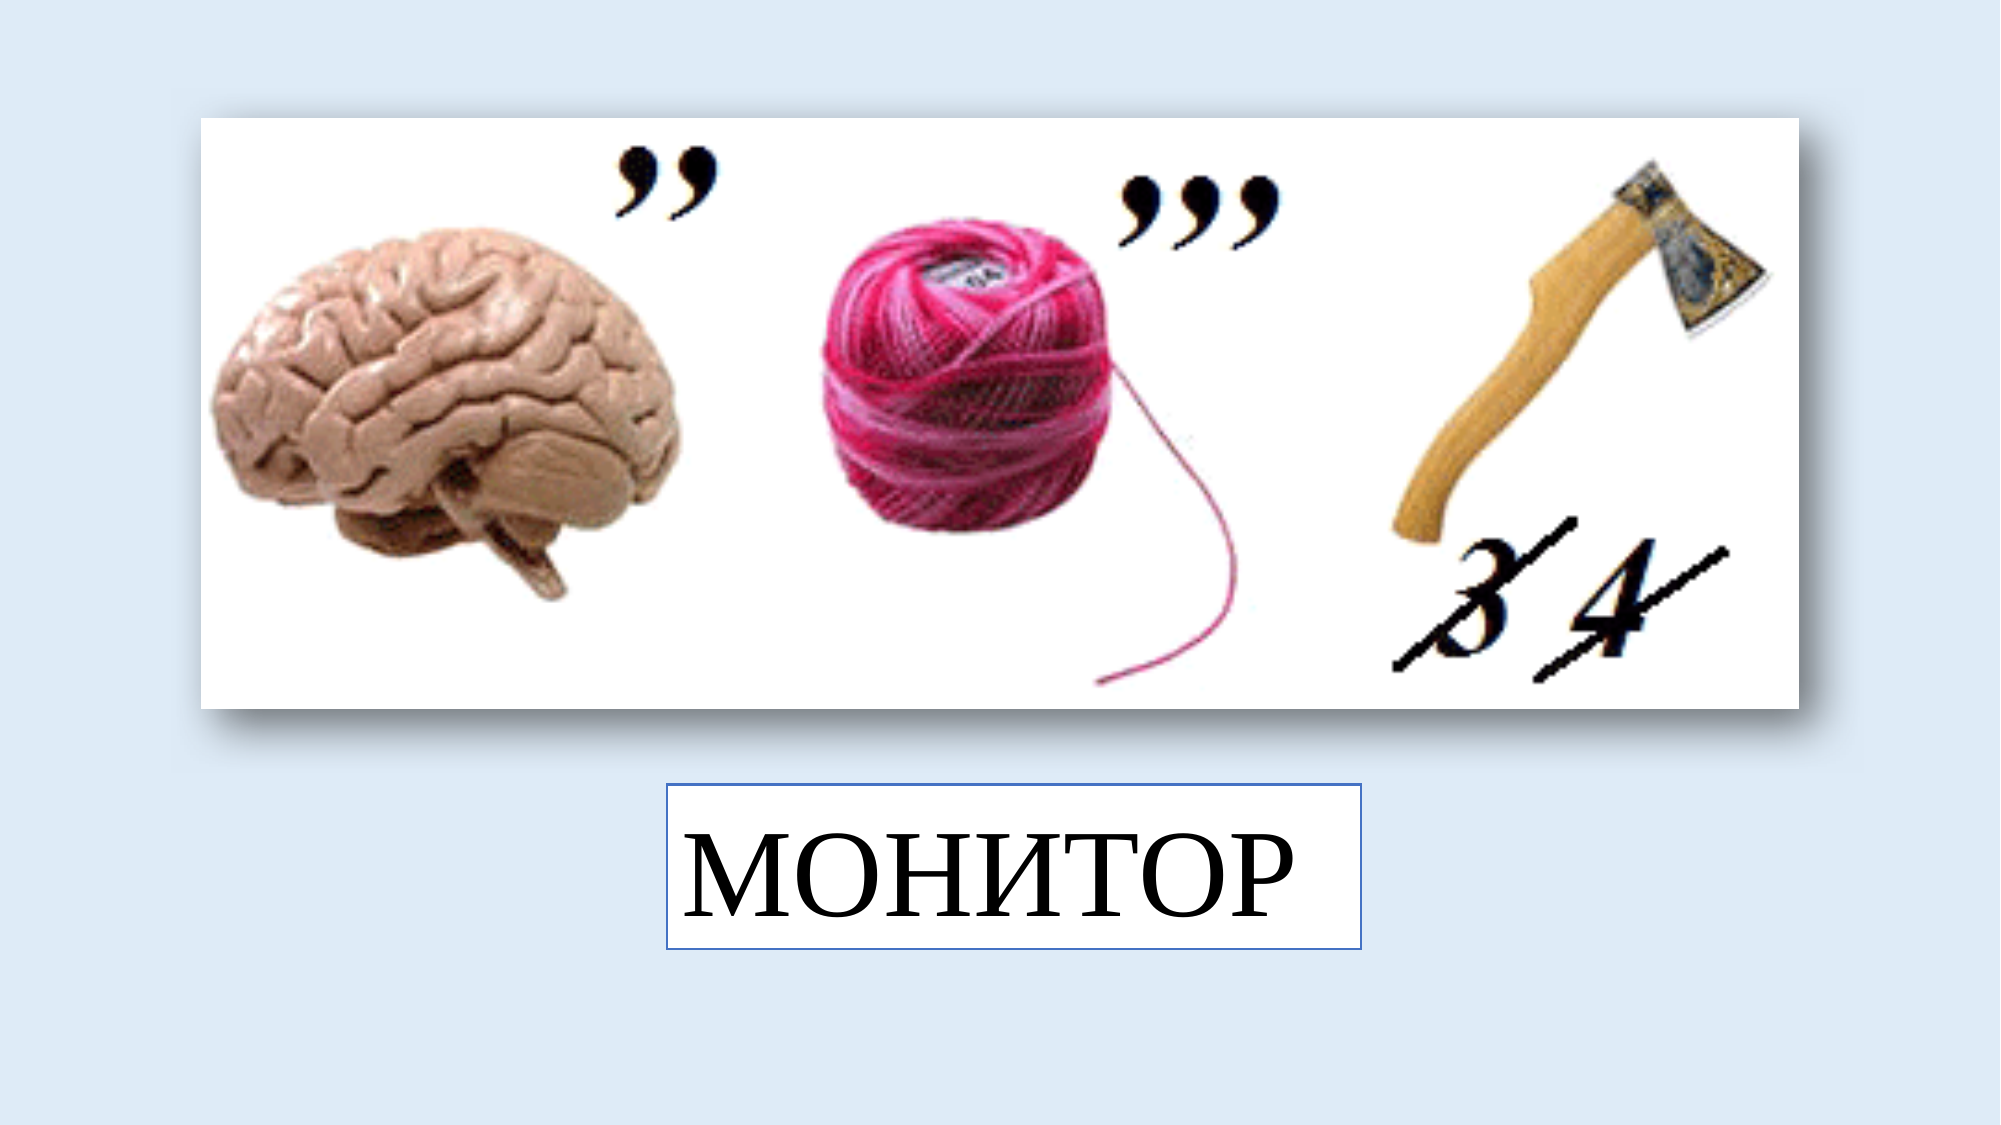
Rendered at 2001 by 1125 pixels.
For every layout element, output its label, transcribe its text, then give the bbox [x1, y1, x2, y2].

text_box МОНИТОР [666, 783, 1362, 950]
picture [200, 118, 1799, 709]
